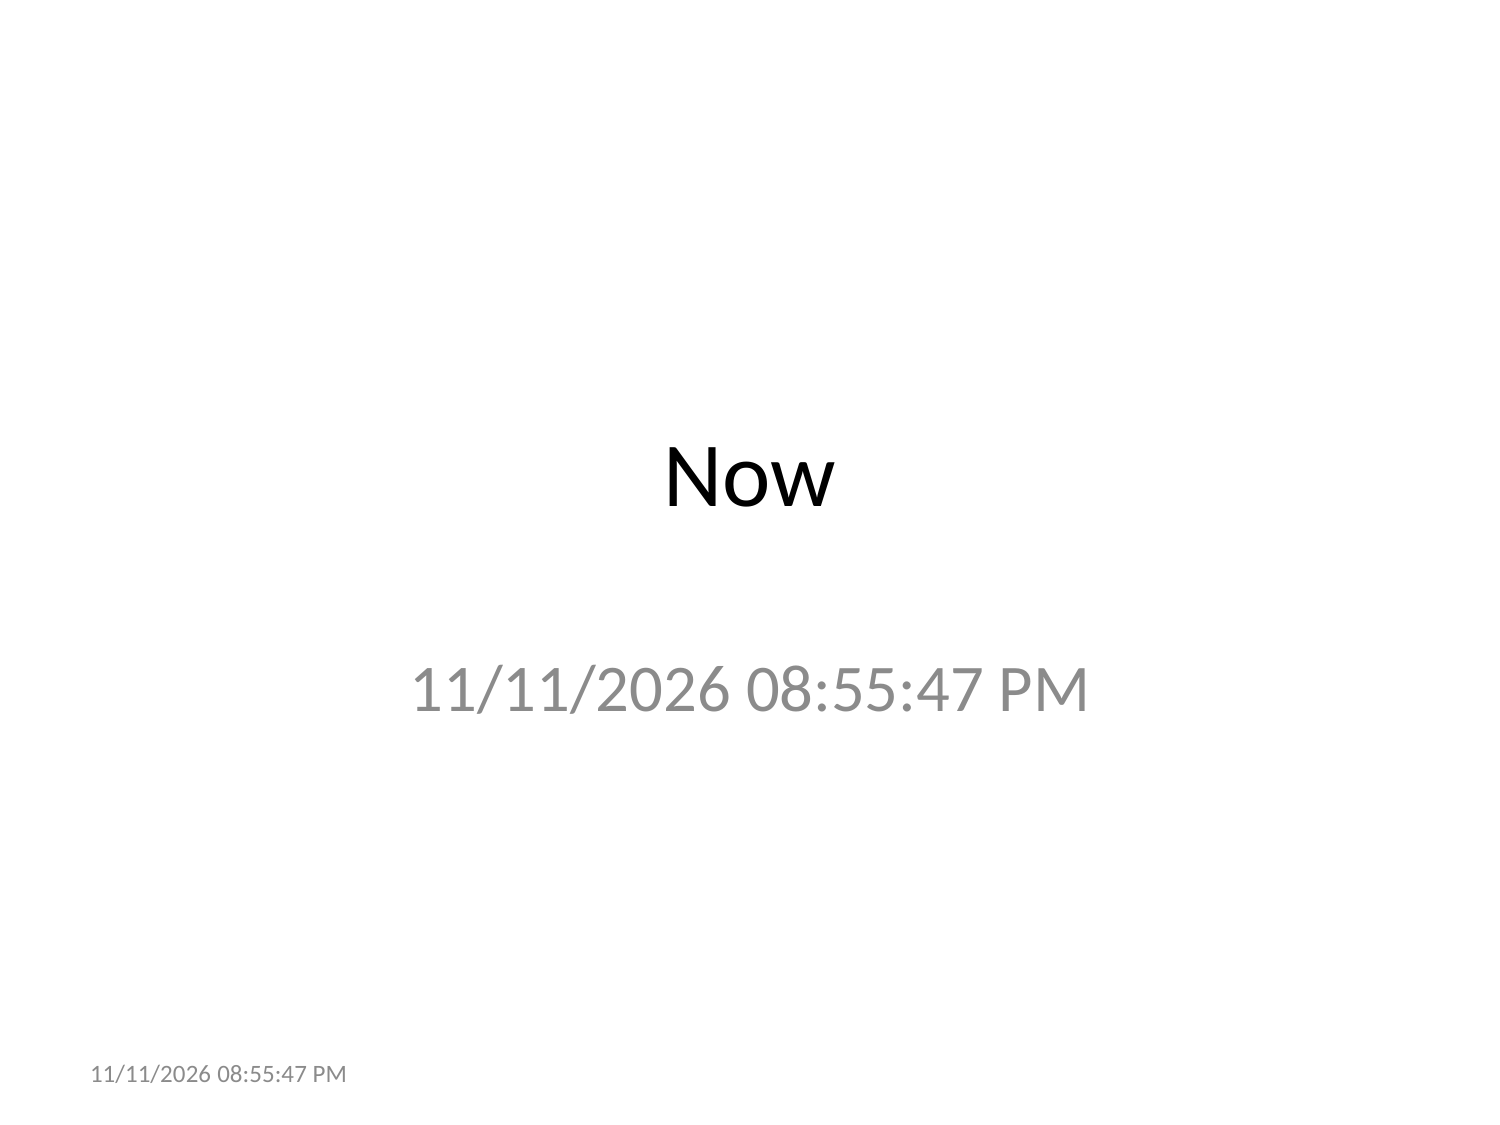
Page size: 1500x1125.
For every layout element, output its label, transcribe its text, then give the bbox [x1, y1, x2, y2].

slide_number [75, 1042, 425, 1103]
title Now [112, 349, 1388, 591]
subtitle 2011-12-19 10:20:04 AM [225, 637, 1275, 925]
